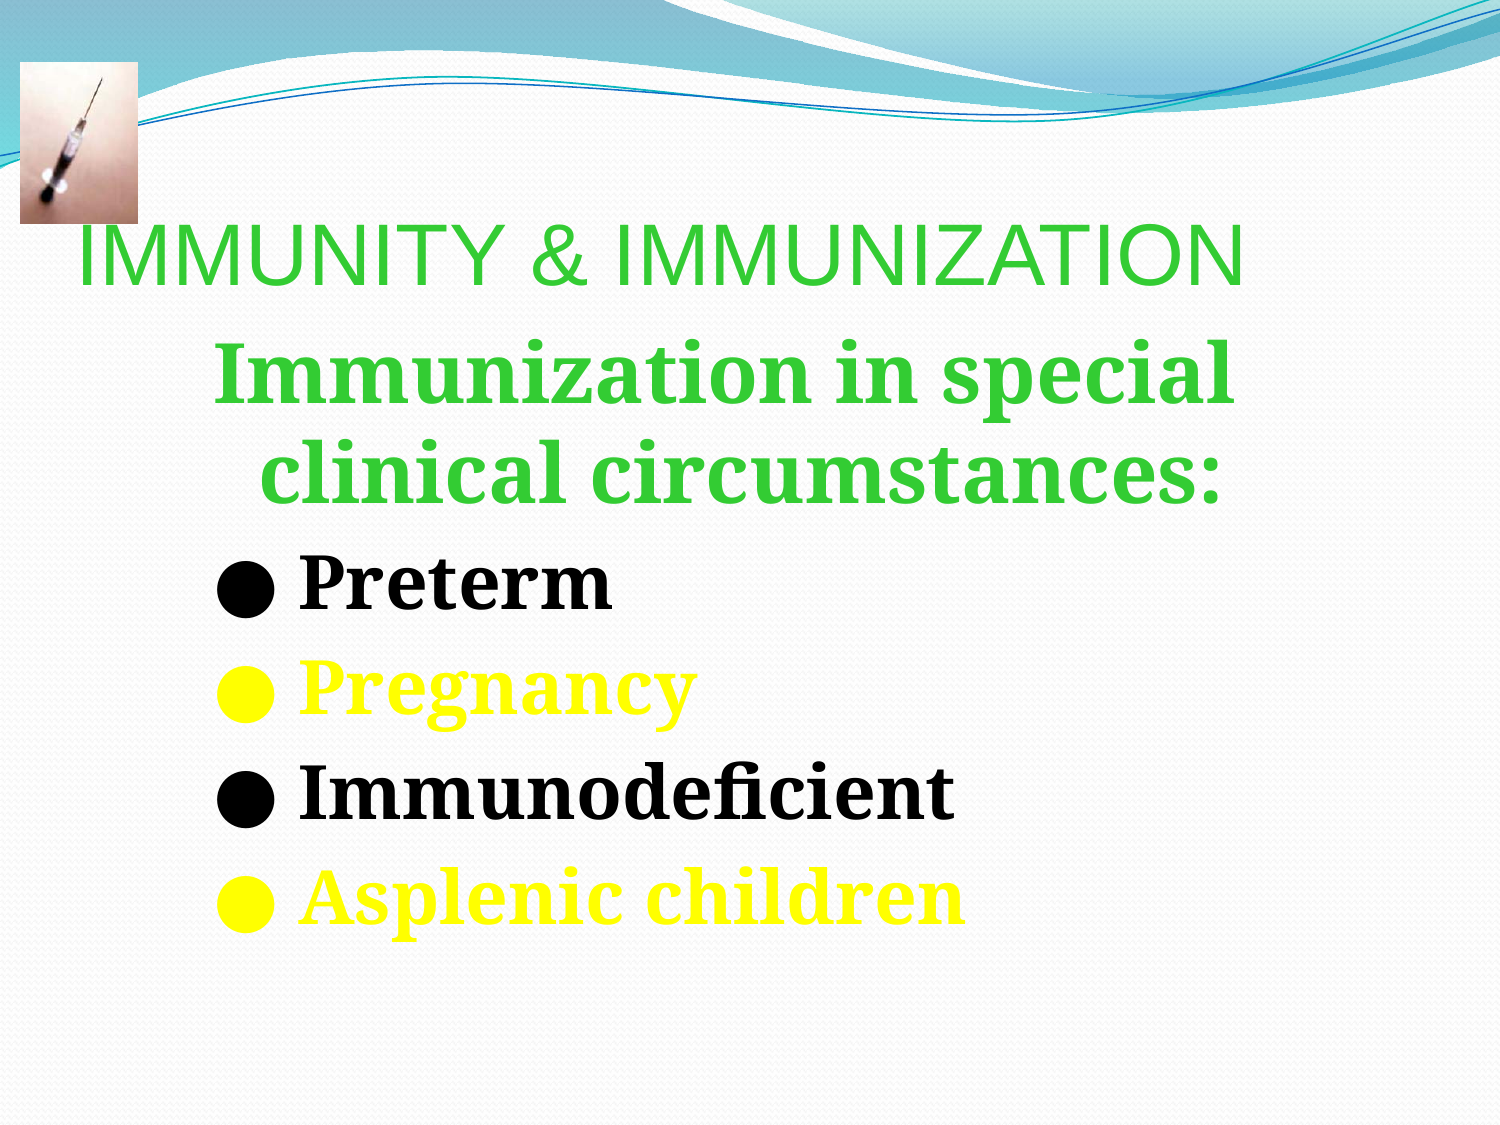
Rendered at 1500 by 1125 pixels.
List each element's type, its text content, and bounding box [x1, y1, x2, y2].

picture [20, 62, 138, 224]
title IMMUNITY & IMMUNIZATION [75, 115, 1425, 303]
list Immunization in special clinical circumstances: ● Preterm ● Pregnancy ● Immunodeficient ● Asplenic children [198, 312, 1451, 1000]
